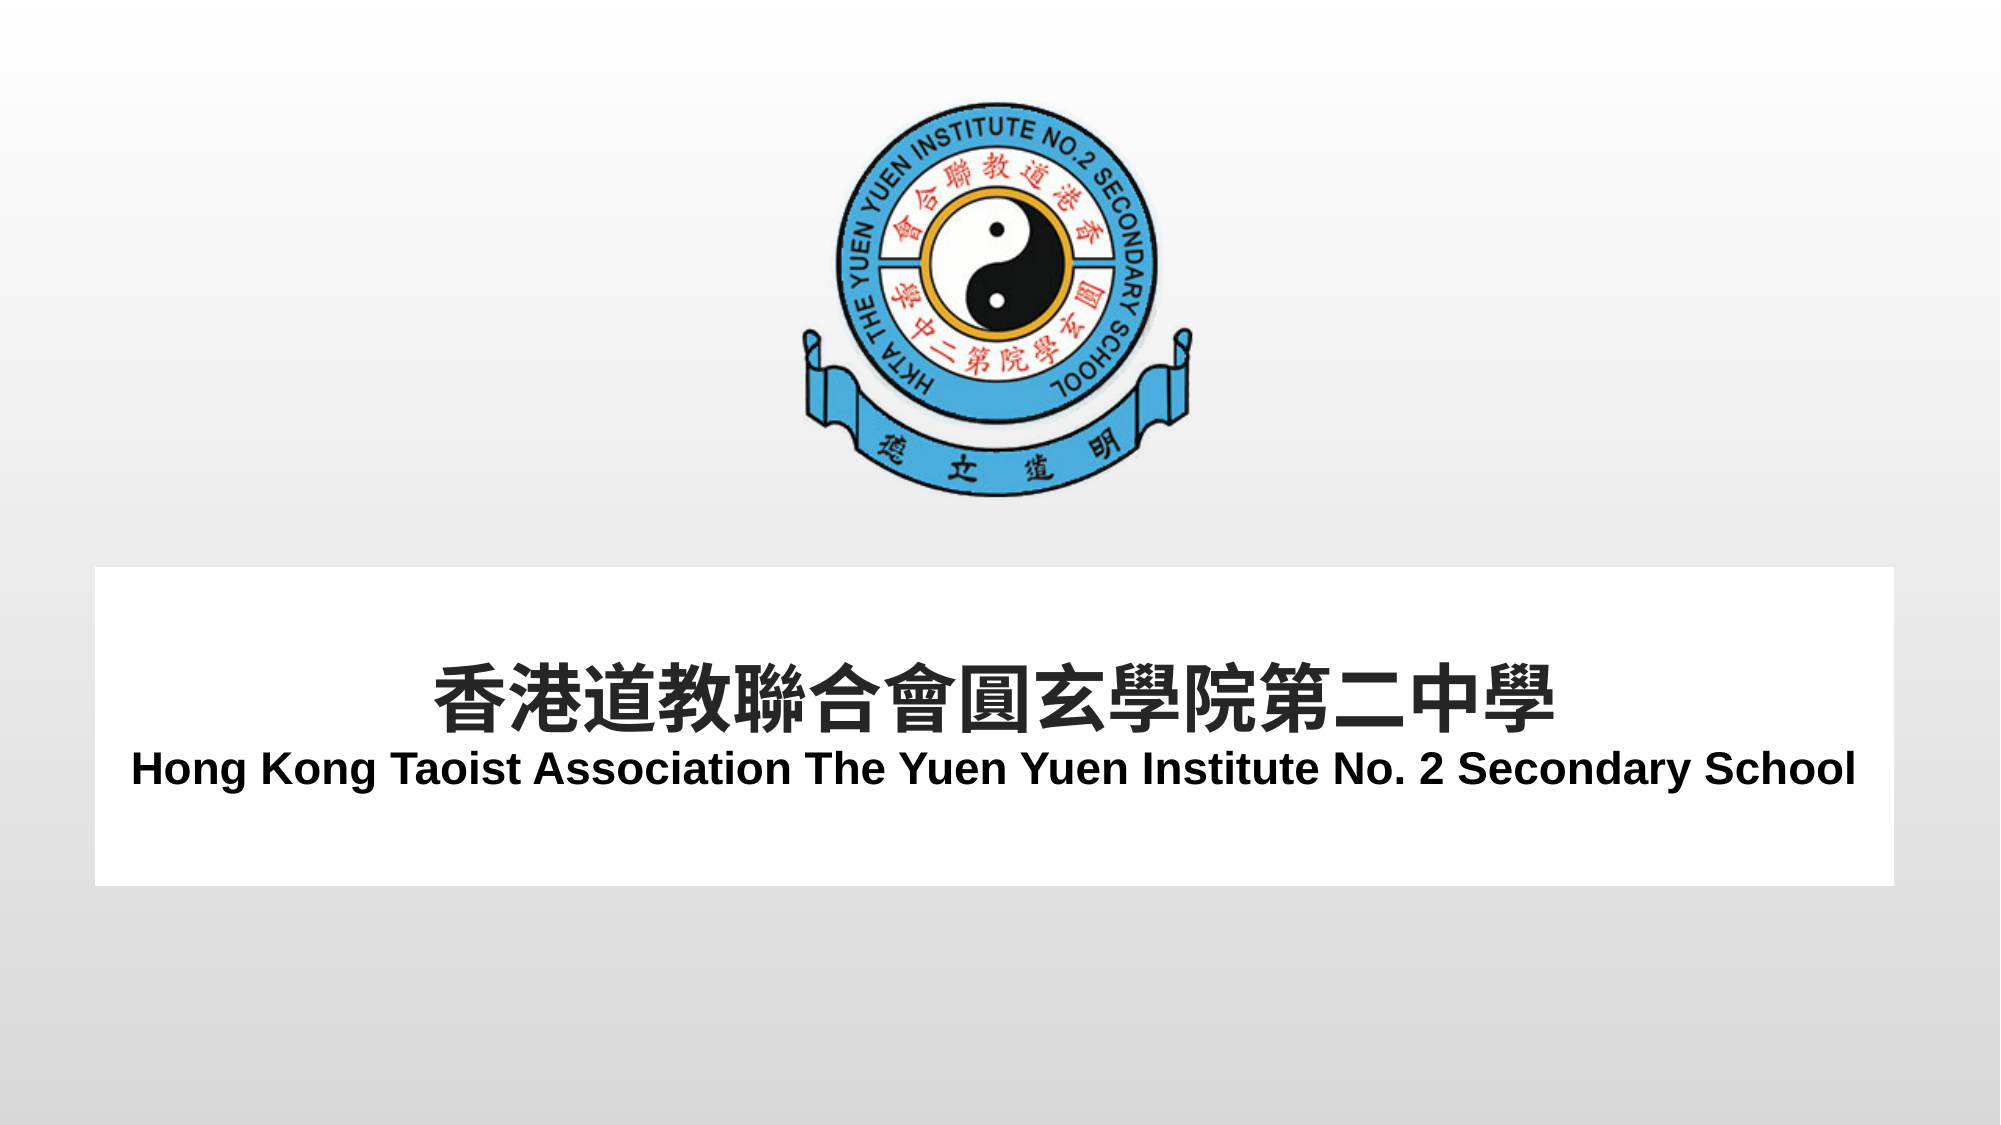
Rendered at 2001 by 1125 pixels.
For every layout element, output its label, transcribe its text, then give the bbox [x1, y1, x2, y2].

picture [762, 35, 1238, 568]
title 香港道教聯合會圓玄學院第二中學 Hong Kong Taoist Association The Yuen Yuen Institute No. 2 Secondary School [94, 567, 1895, 886]
